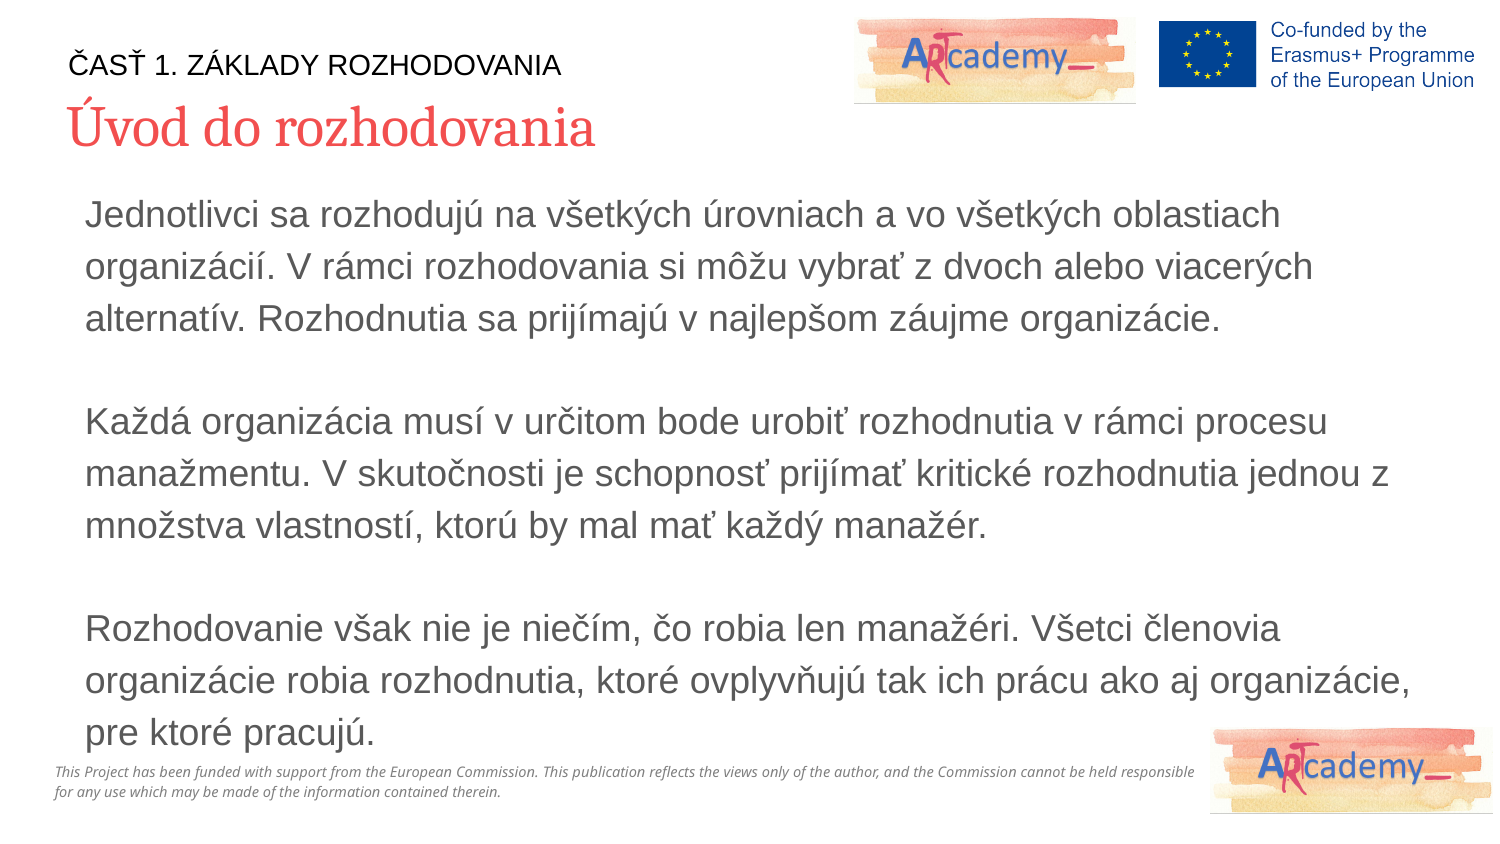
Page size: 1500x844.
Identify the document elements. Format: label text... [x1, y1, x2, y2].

text_box ČASŤ 1. ZÁKLADY ROZHODOVANIA [53, 39, 770, 89]
text_box This Project has been funded with support from the European Commission. This publication reflects the views only of the author, and the Commission cannot be held responsible for any use which may be made of the information contained therein. [39, 754, 1205, 799]
picture [1210, 709, 1493, 844]
picture [854, 0, 1137, 134]
picture [1158, 21, 1474, 91]
list Jednotlivci sa rozhodujú na všetkých úrovniach a vo všetkých oblastiach organizácií. V rámci rozhodovania si môžu vybrať z dvoch alebo viacerých alternatív. Rozhodnutia sa prijímajú v najlepšom záujme organizácie. Každá organizácia musí v určitom bode urobiť rozhodnutia v rámci procesu manažmentu. V skutočnosti je schopnosť prijímať kritické rozhodnutia jednou z množstva vlastností, ktorú by mal mať každý manažér. Rozhodovanie však nie je niečím, čo robia len manažéri. Všetci členovia organizácie robia rozhodnutia, ktoré ovplyvňujú tak ich prácu ako aj organizácie, pre ktoré pracujú. [51, 168, 1449, 752]
title Úvod do rozhodovania [51, 72, 1449, 167]
